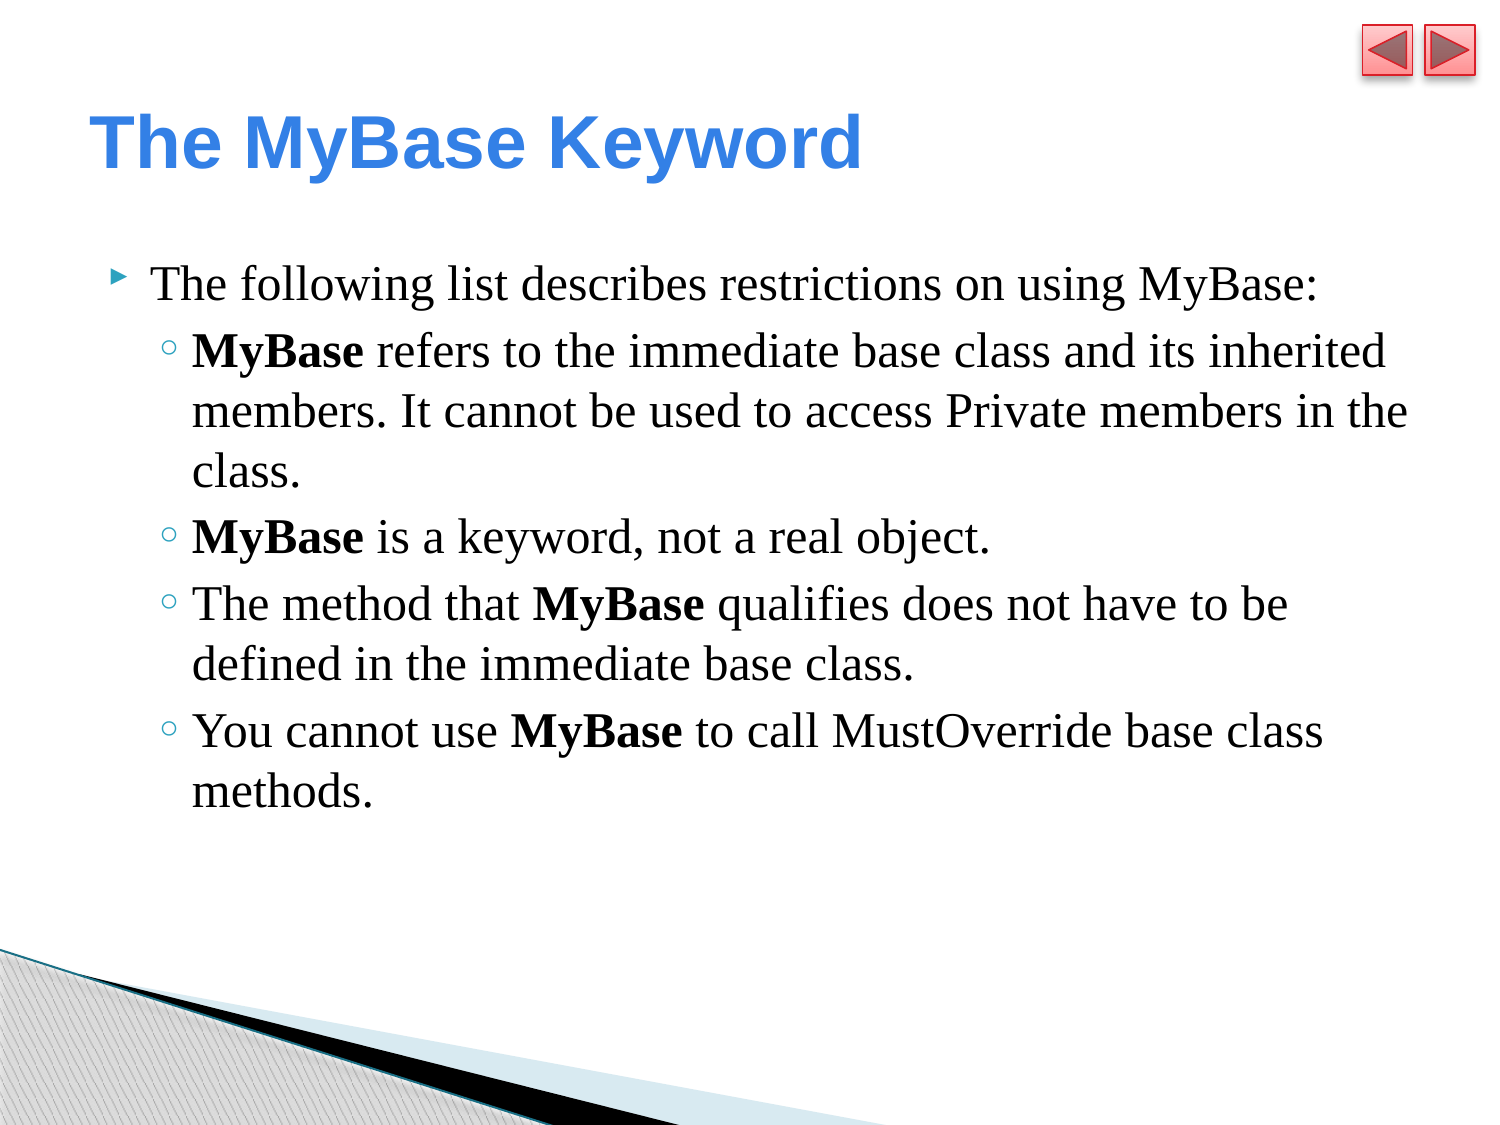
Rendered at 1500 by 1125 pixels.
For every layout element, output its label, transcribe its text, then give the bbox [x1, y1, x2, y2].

title The MyBase Keyword [75, 45, 1425, 233]
list The following list describes restrictions on using MyBase: MyBase refers to the immediate base class and its inherited members. It cannot be used to access Private members in the class. MyBase is a keyword, not a real object. The method that MyBase qualifies does not have to be defined in the immediate base class. You cannot use MyBase to call MustOverride base class methods. [74, 242, 1426, 986]
